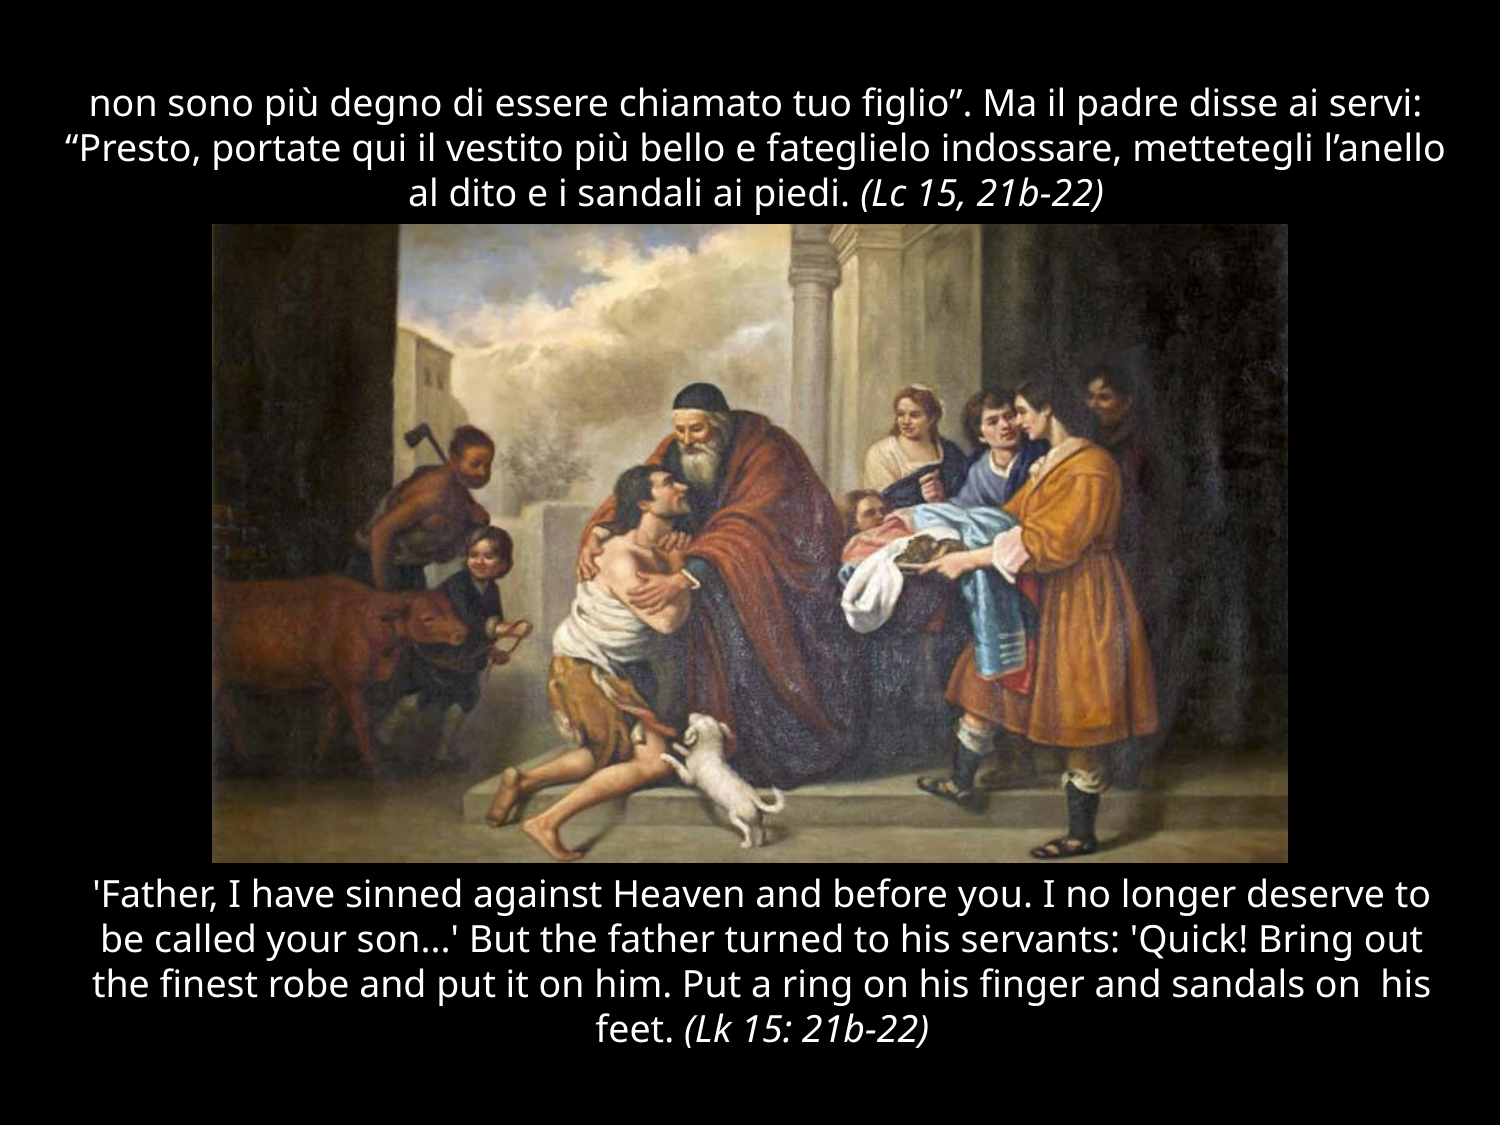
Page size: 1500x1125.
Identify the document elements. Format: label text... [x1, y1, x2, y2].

picture [212, 224, 1288, 863]
title non sono più degno di essere chiamato tuo figlio”. Ma il padre disse ai servi: “Presto, portate qui il vestito più bello e fateglielo indossare, mettetegli l’anello al dito e i sandali ai piedi. (Lc 15, 21b-22) [50, 75, 1463, 263]
text_box 'Father, I have sinned against Heaven and before you. I no longer deserve to be called your son...' But the father turned to his servants: 'Quick! Bring out the finest robe and put it on him. Put a ring on his finger and sandals on his feet. (Lk 15: 21b-22) [75, 862, 1450, 1058]
